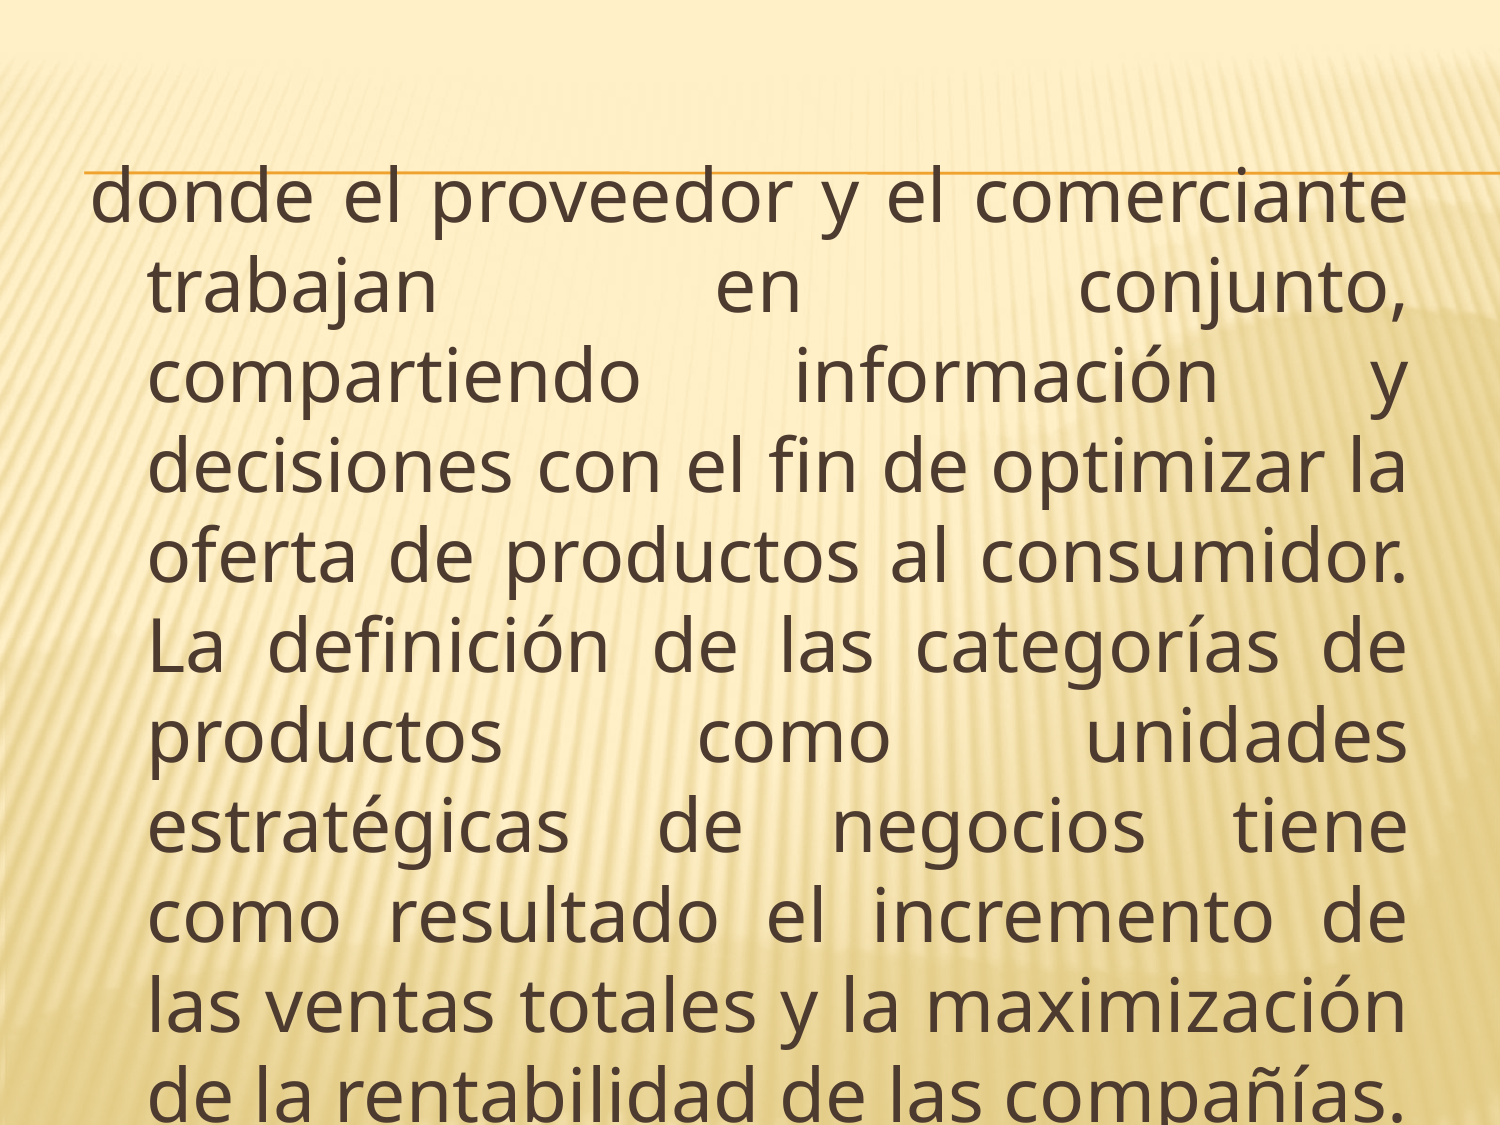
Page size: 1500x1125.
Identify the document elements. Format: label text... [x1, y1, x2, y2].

list donde el proveedor y el comerciante trabajan en conjunto, compartiendo información y decisiones con el fin de optimizar la oferta de productos al consumidor. La definición de las categorías de productos como unidades estratégicas de negocios tiene como resultado el incremento de las ventas totales y la maximización de la rentabilidad de las compañías. [75, 140, 1425, 1005]
